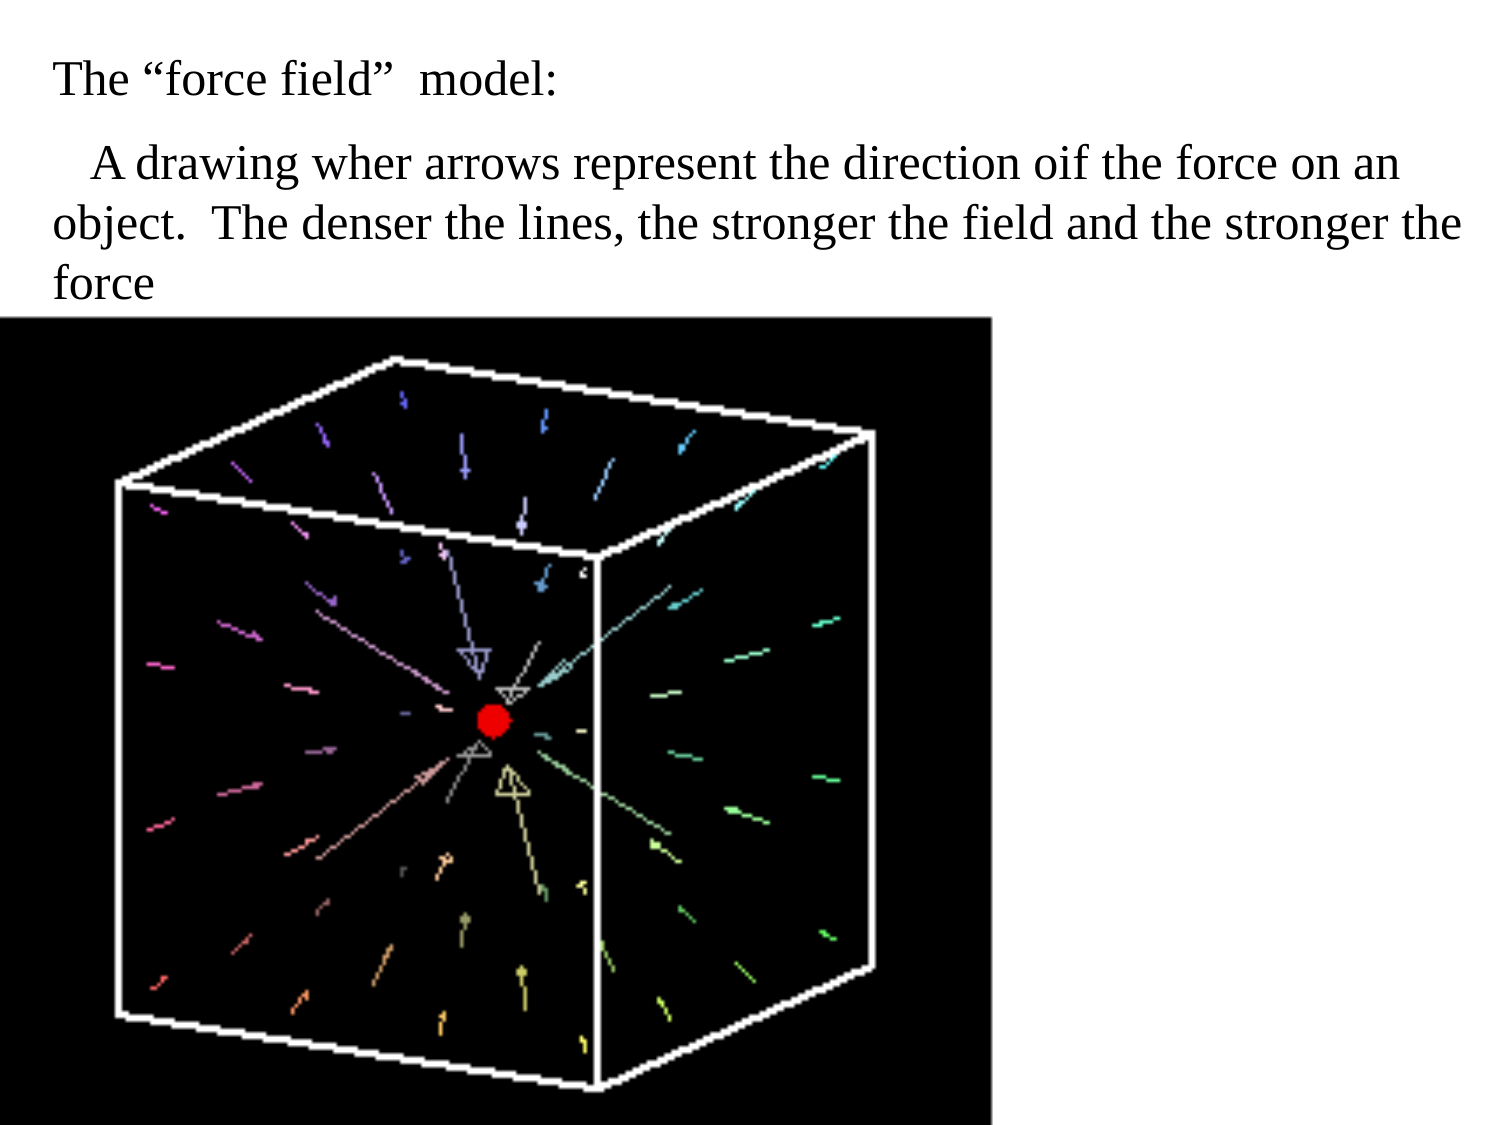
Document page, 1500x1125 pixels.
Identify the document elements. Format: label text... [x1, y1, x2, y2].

picture [0, 315, 1001, 1125]
text_box The “force field” model: A drawing wher arrows represent the direction oif the force on an object. The denser the lines, the stronger the field and the stronger the force [37, 37, 1500, 318]
